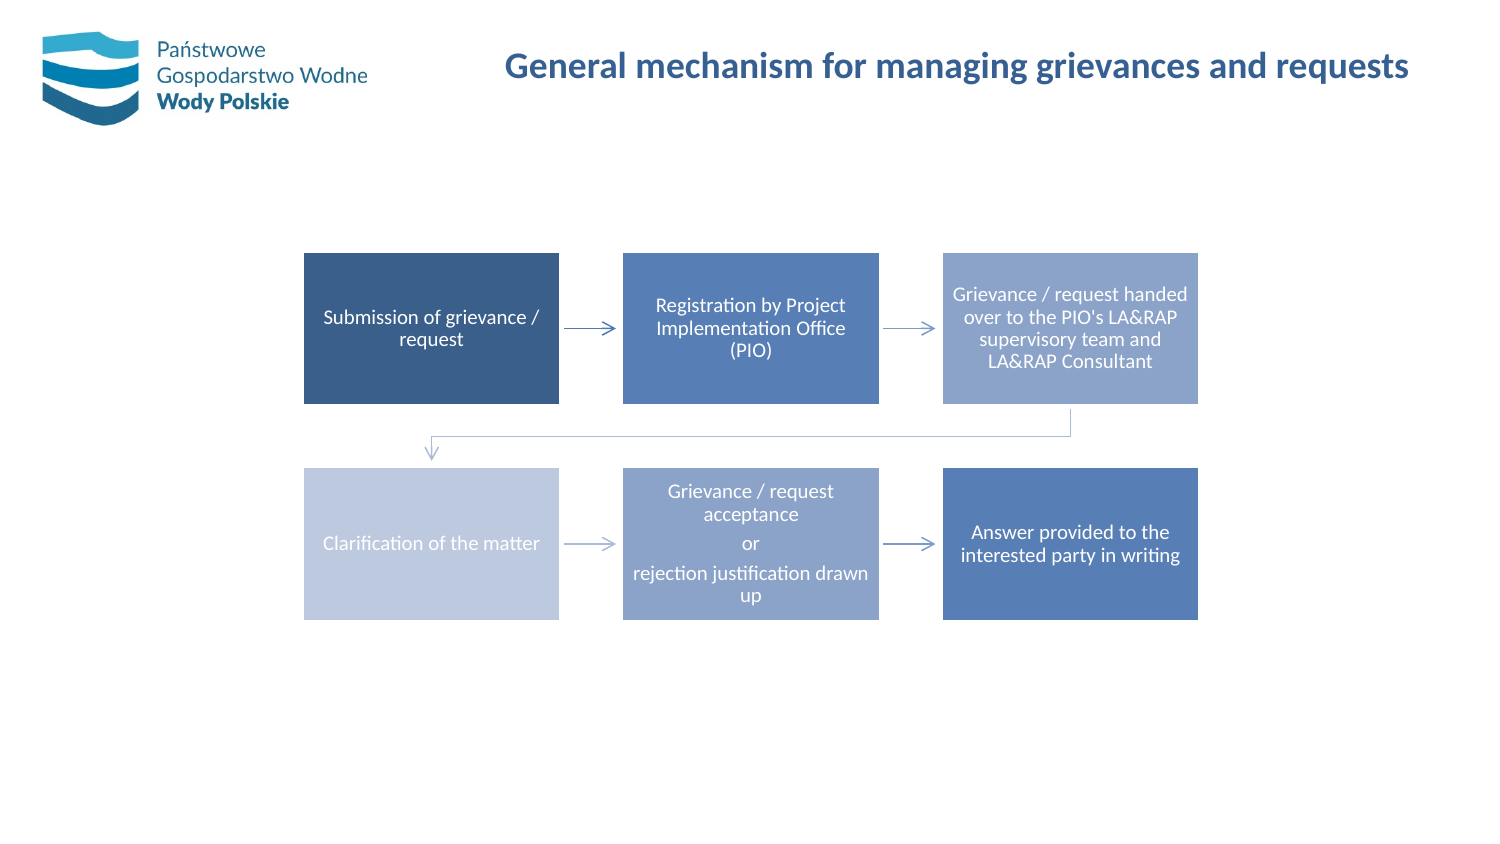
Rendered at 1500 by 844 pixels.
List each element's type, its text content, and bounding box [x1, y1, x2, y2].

title General mechanism for managing grievances and requests [431, 33, 1425, 103]
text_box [300, 173, 1202, 699]
picture [17, 8, 395, 151]
